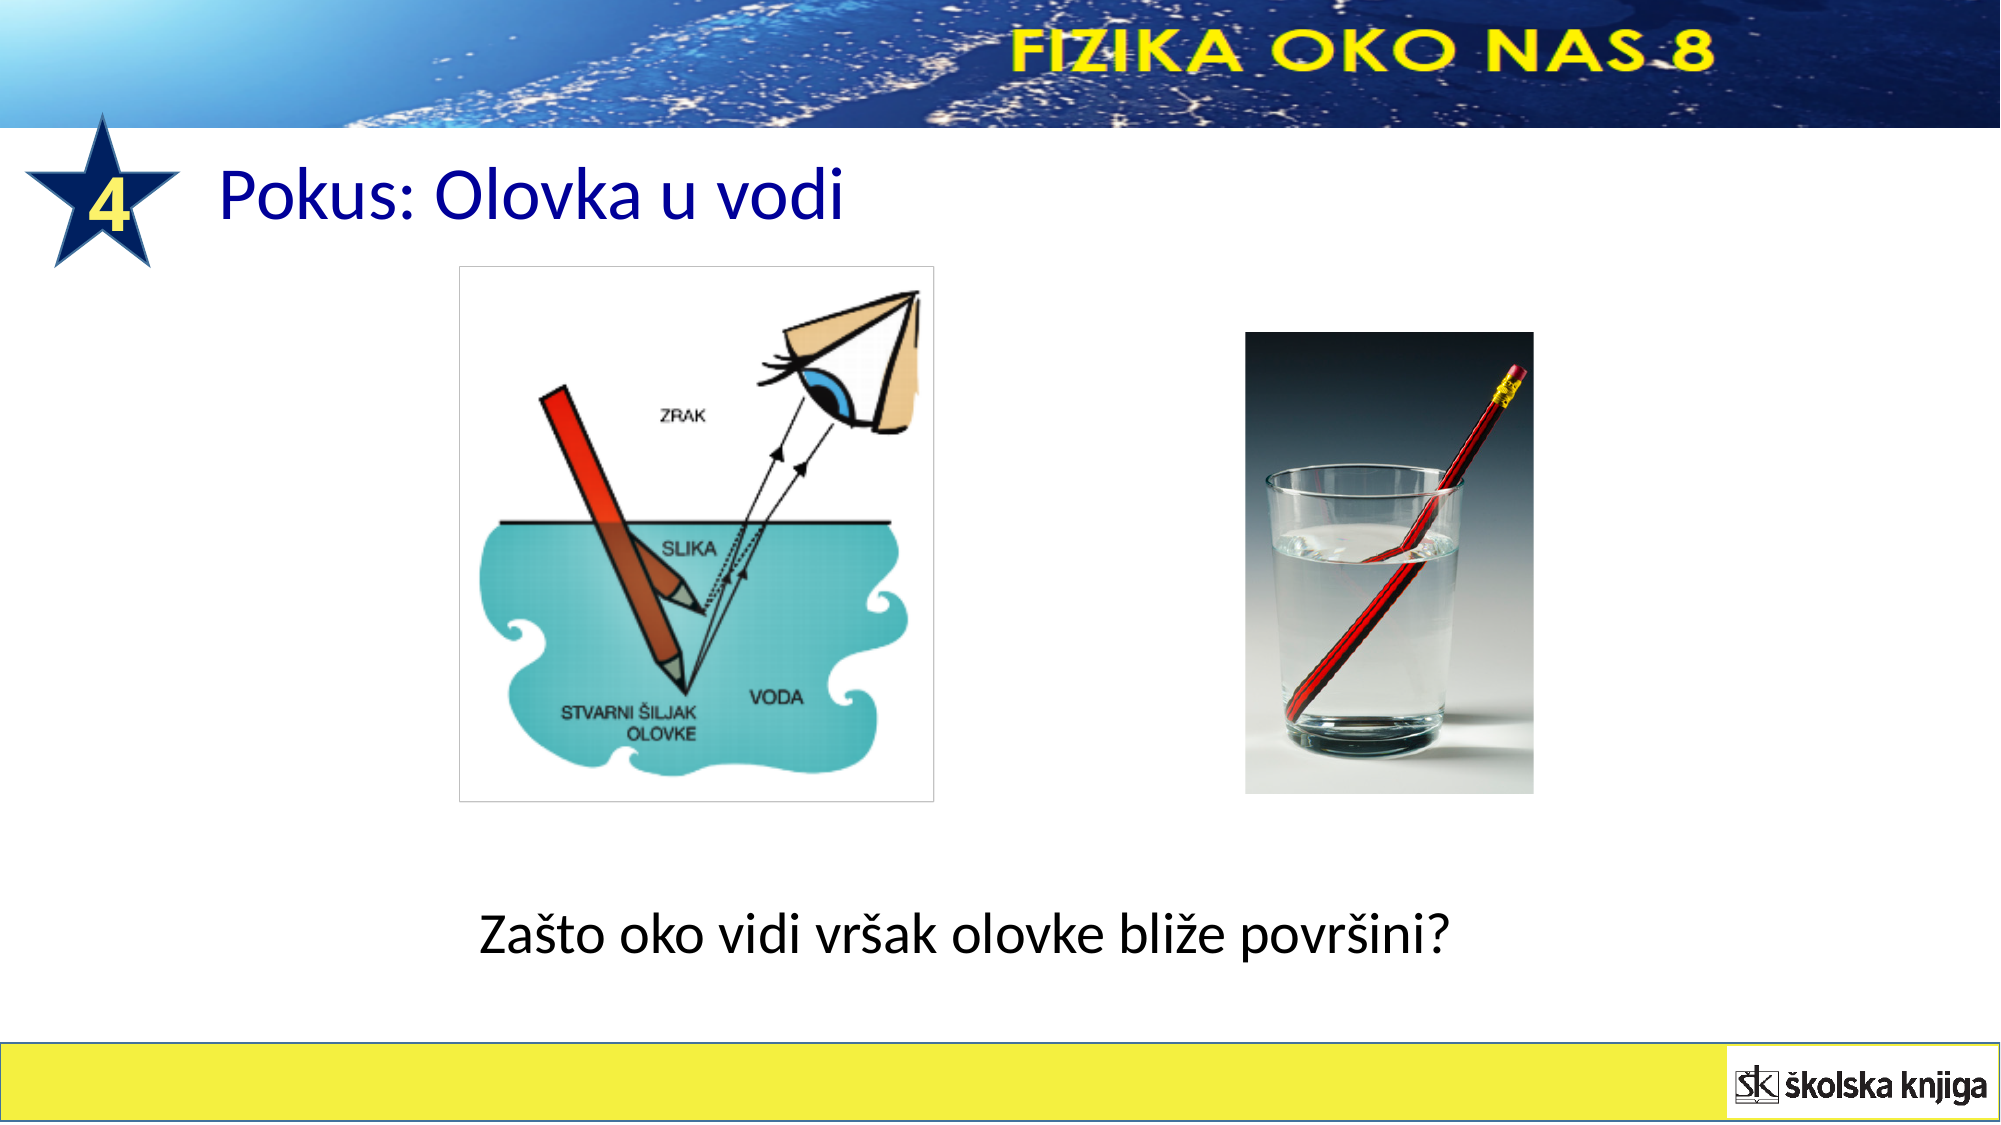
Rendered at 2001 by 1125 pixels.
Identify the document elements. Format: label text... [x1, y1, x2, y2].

text_box Pokus: Olovka u vodi [204, 137, 1118, 243]
picture [1245, 332, 1534, 794]
text_box 4 [24, 111, 181, 269]
text_box Zašto oko vidi vršak olovke bliže površini? [464, 887, 1468, 973]
picture [458, 265, 936, 804]
picture [1727, 1046, 1998, 1118]
picture [0, 0, 2000, 128]
